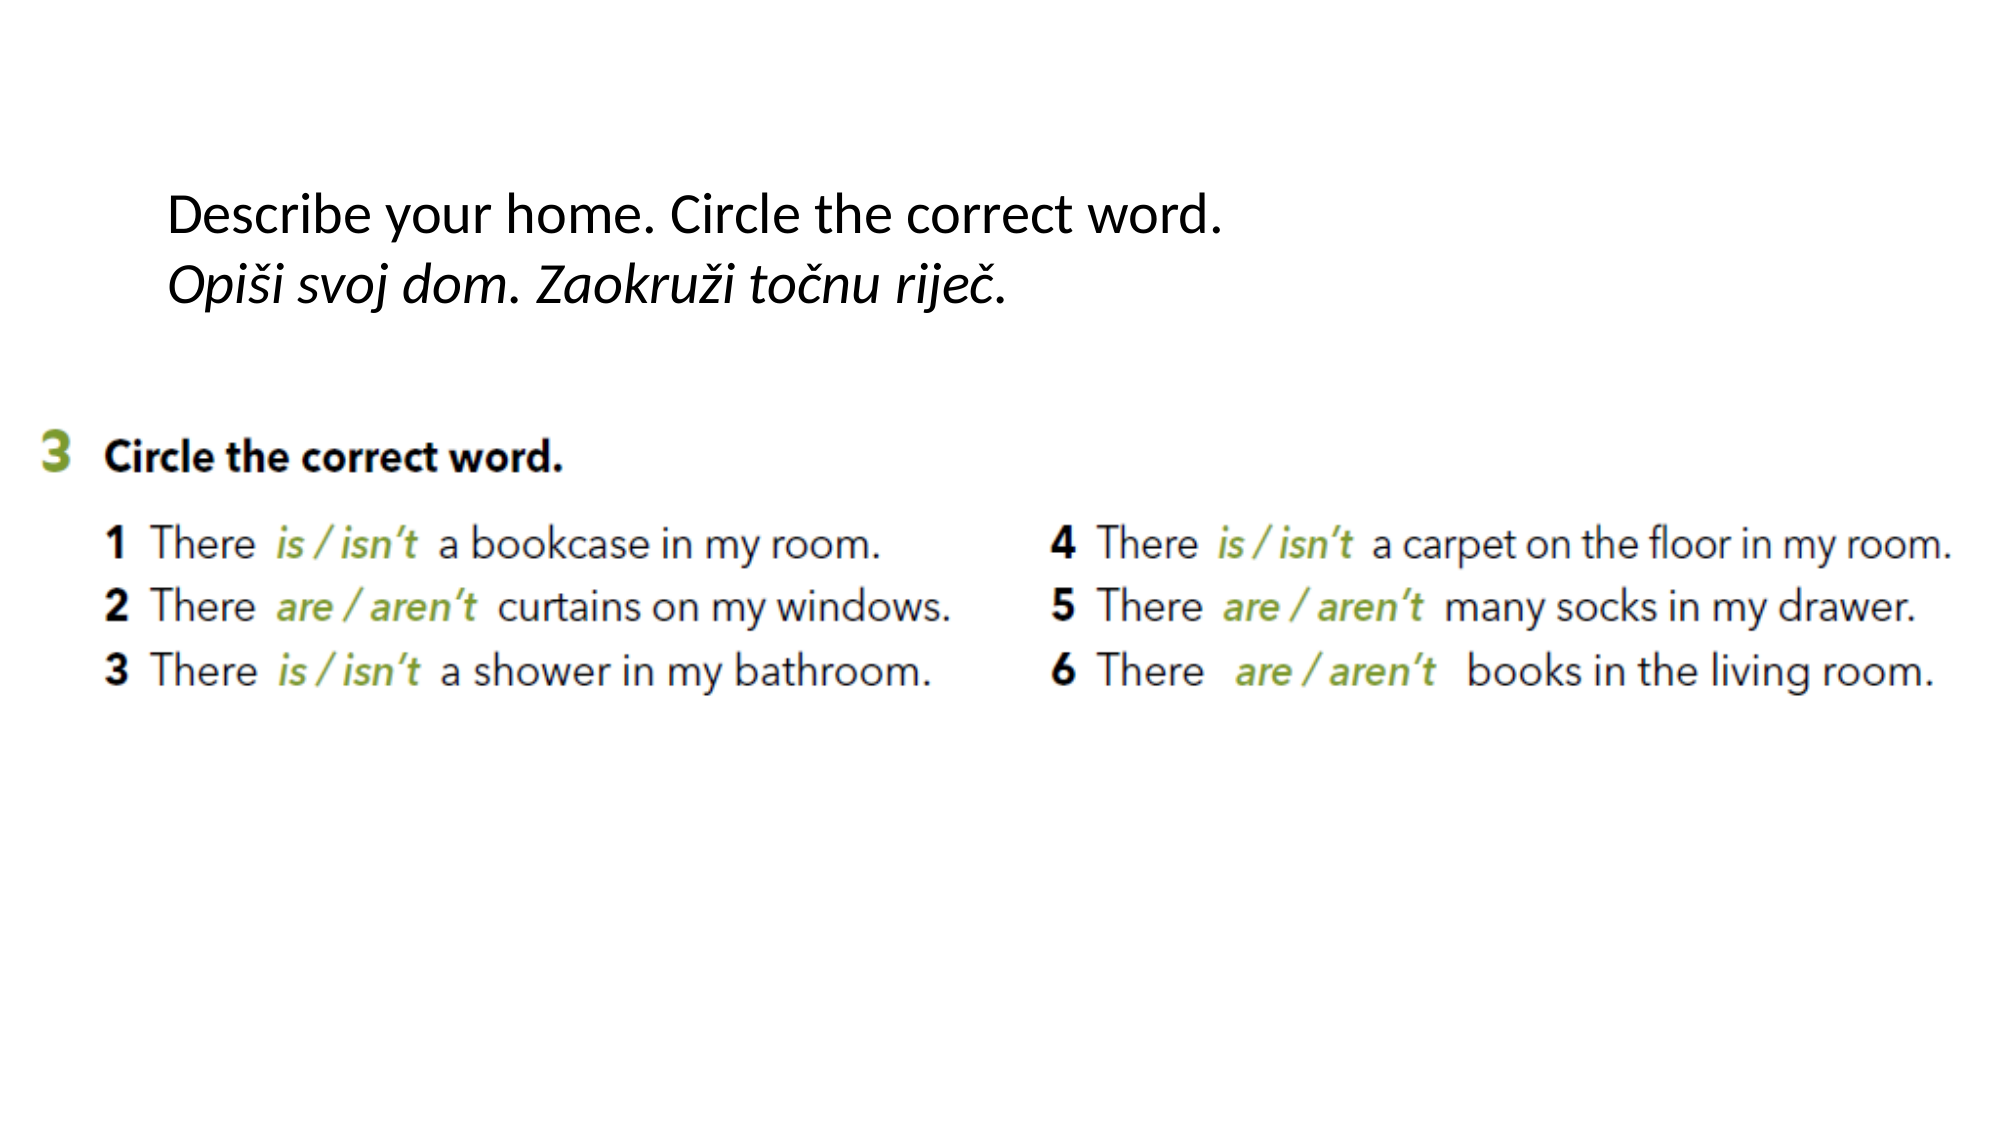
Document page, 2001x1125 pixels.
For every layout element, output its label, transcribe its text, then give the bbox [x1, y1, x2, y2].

text_box Describe your home. Circle the correct word. Opiši svoj dom. Zaokruži točnu riječ. [152, 167, 1921, 323]
picture [20, 410, 1964, 735]
